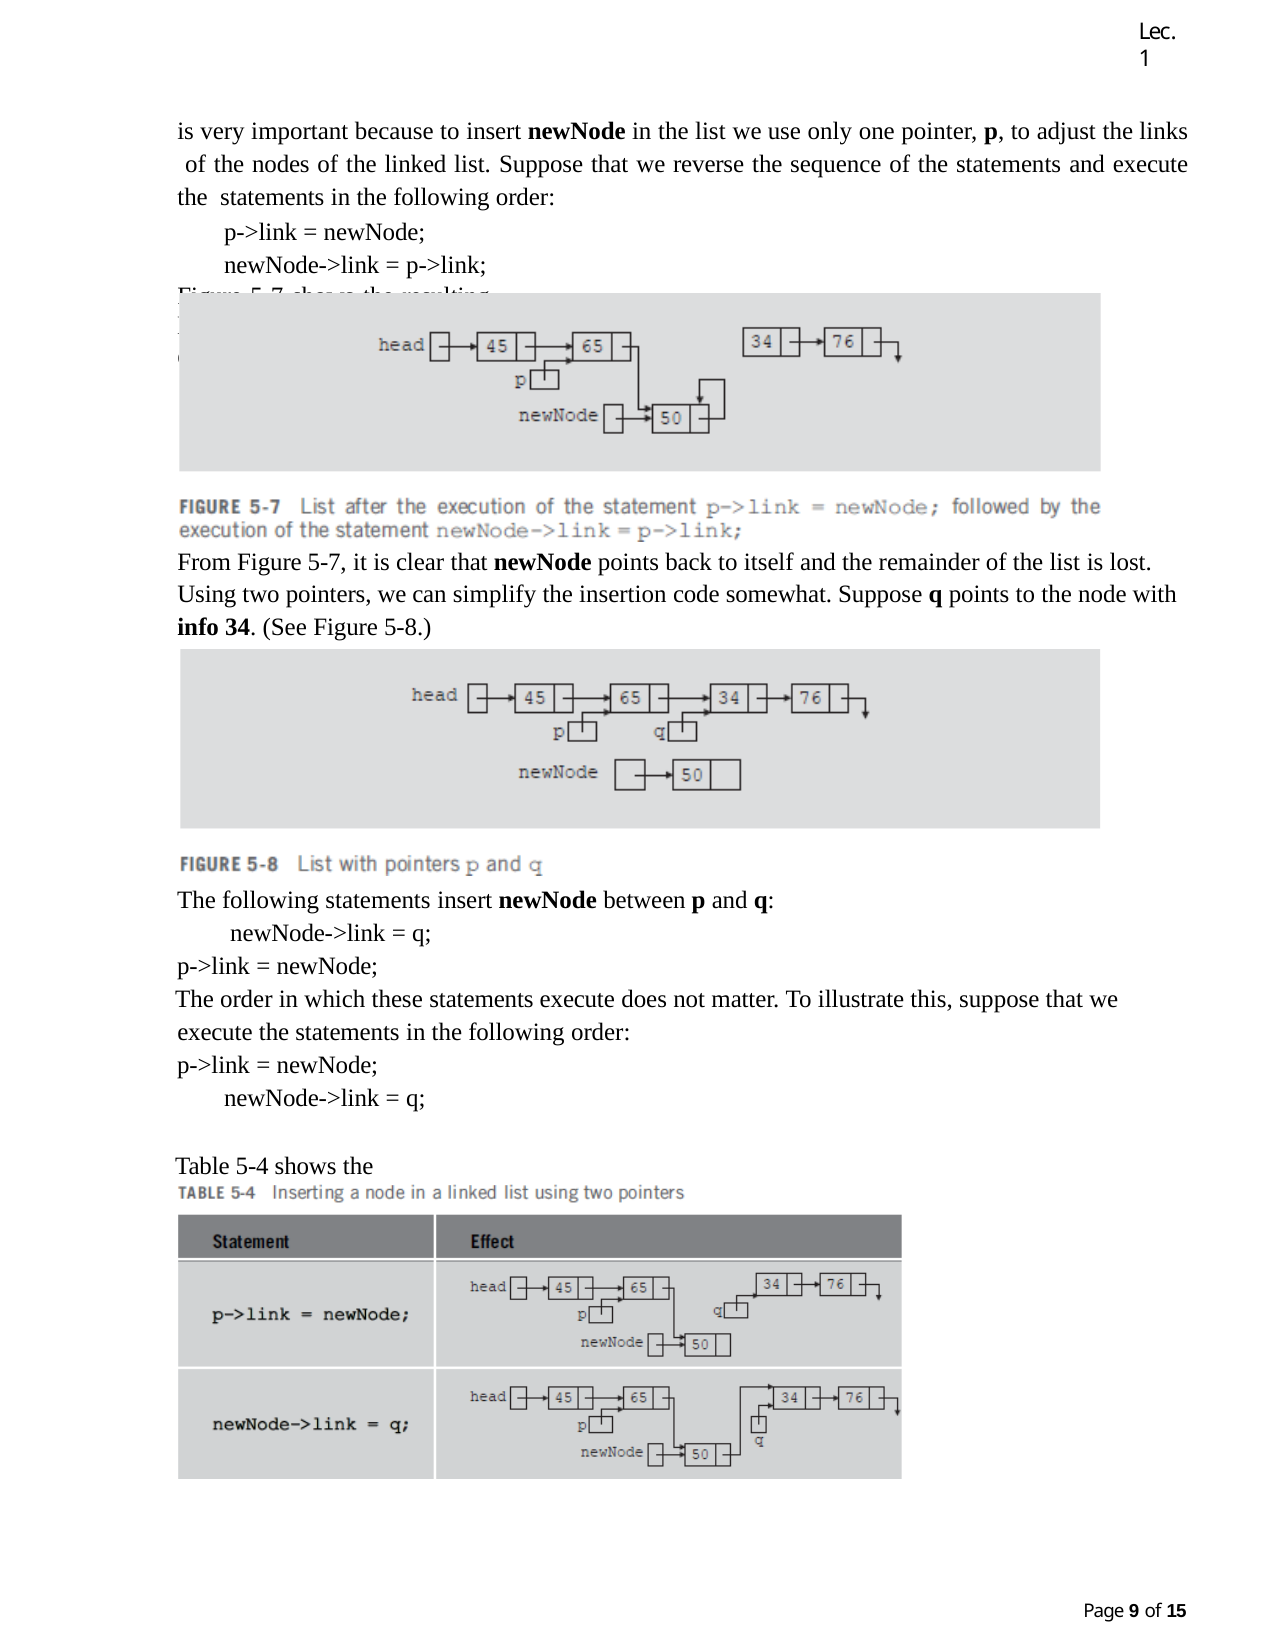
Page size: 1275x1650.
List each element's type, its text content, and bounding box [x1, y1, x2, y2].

text_box [178, 293, 1101, 542]
text_box From Figure 5-7, it is clear that newNode points back to itself and the remainder of the list is lost. Using two pointers, we can simplify the insertion code somewhat. Suppose q points to the node with info 34. (See Figure 5-8.) [175, 539, 1189, 641]
slide_number Page 10 of 15 [1081, 1601, 1189, 1650]
text_box [177, 1184, 902, 1479]
text_box Lec.1 is very important because to insert newNode in the list we use only one pointer, p, to adjust the links of the nodes of the linked list. Suppose that we reverse the sequence of the statements and execute the statements in the following order: p->link = newNode; newNode->link = p->link; Figure 5-7 shows the resulting list after these statements execute. [175, 14, 1189, 370]
text_box [180, 649, 1101, 876]
text_box The following statements insert newNode between p and q: newNode->link = q; p->link = newNode; The order in which these statements execute does not matter. To illustrate this, suppose that we execute the statements in the following order: p->link = newNode; newNode->link = q; Table 5-4 shows the effect of these statements. [175, 878, 1189, 1240]
